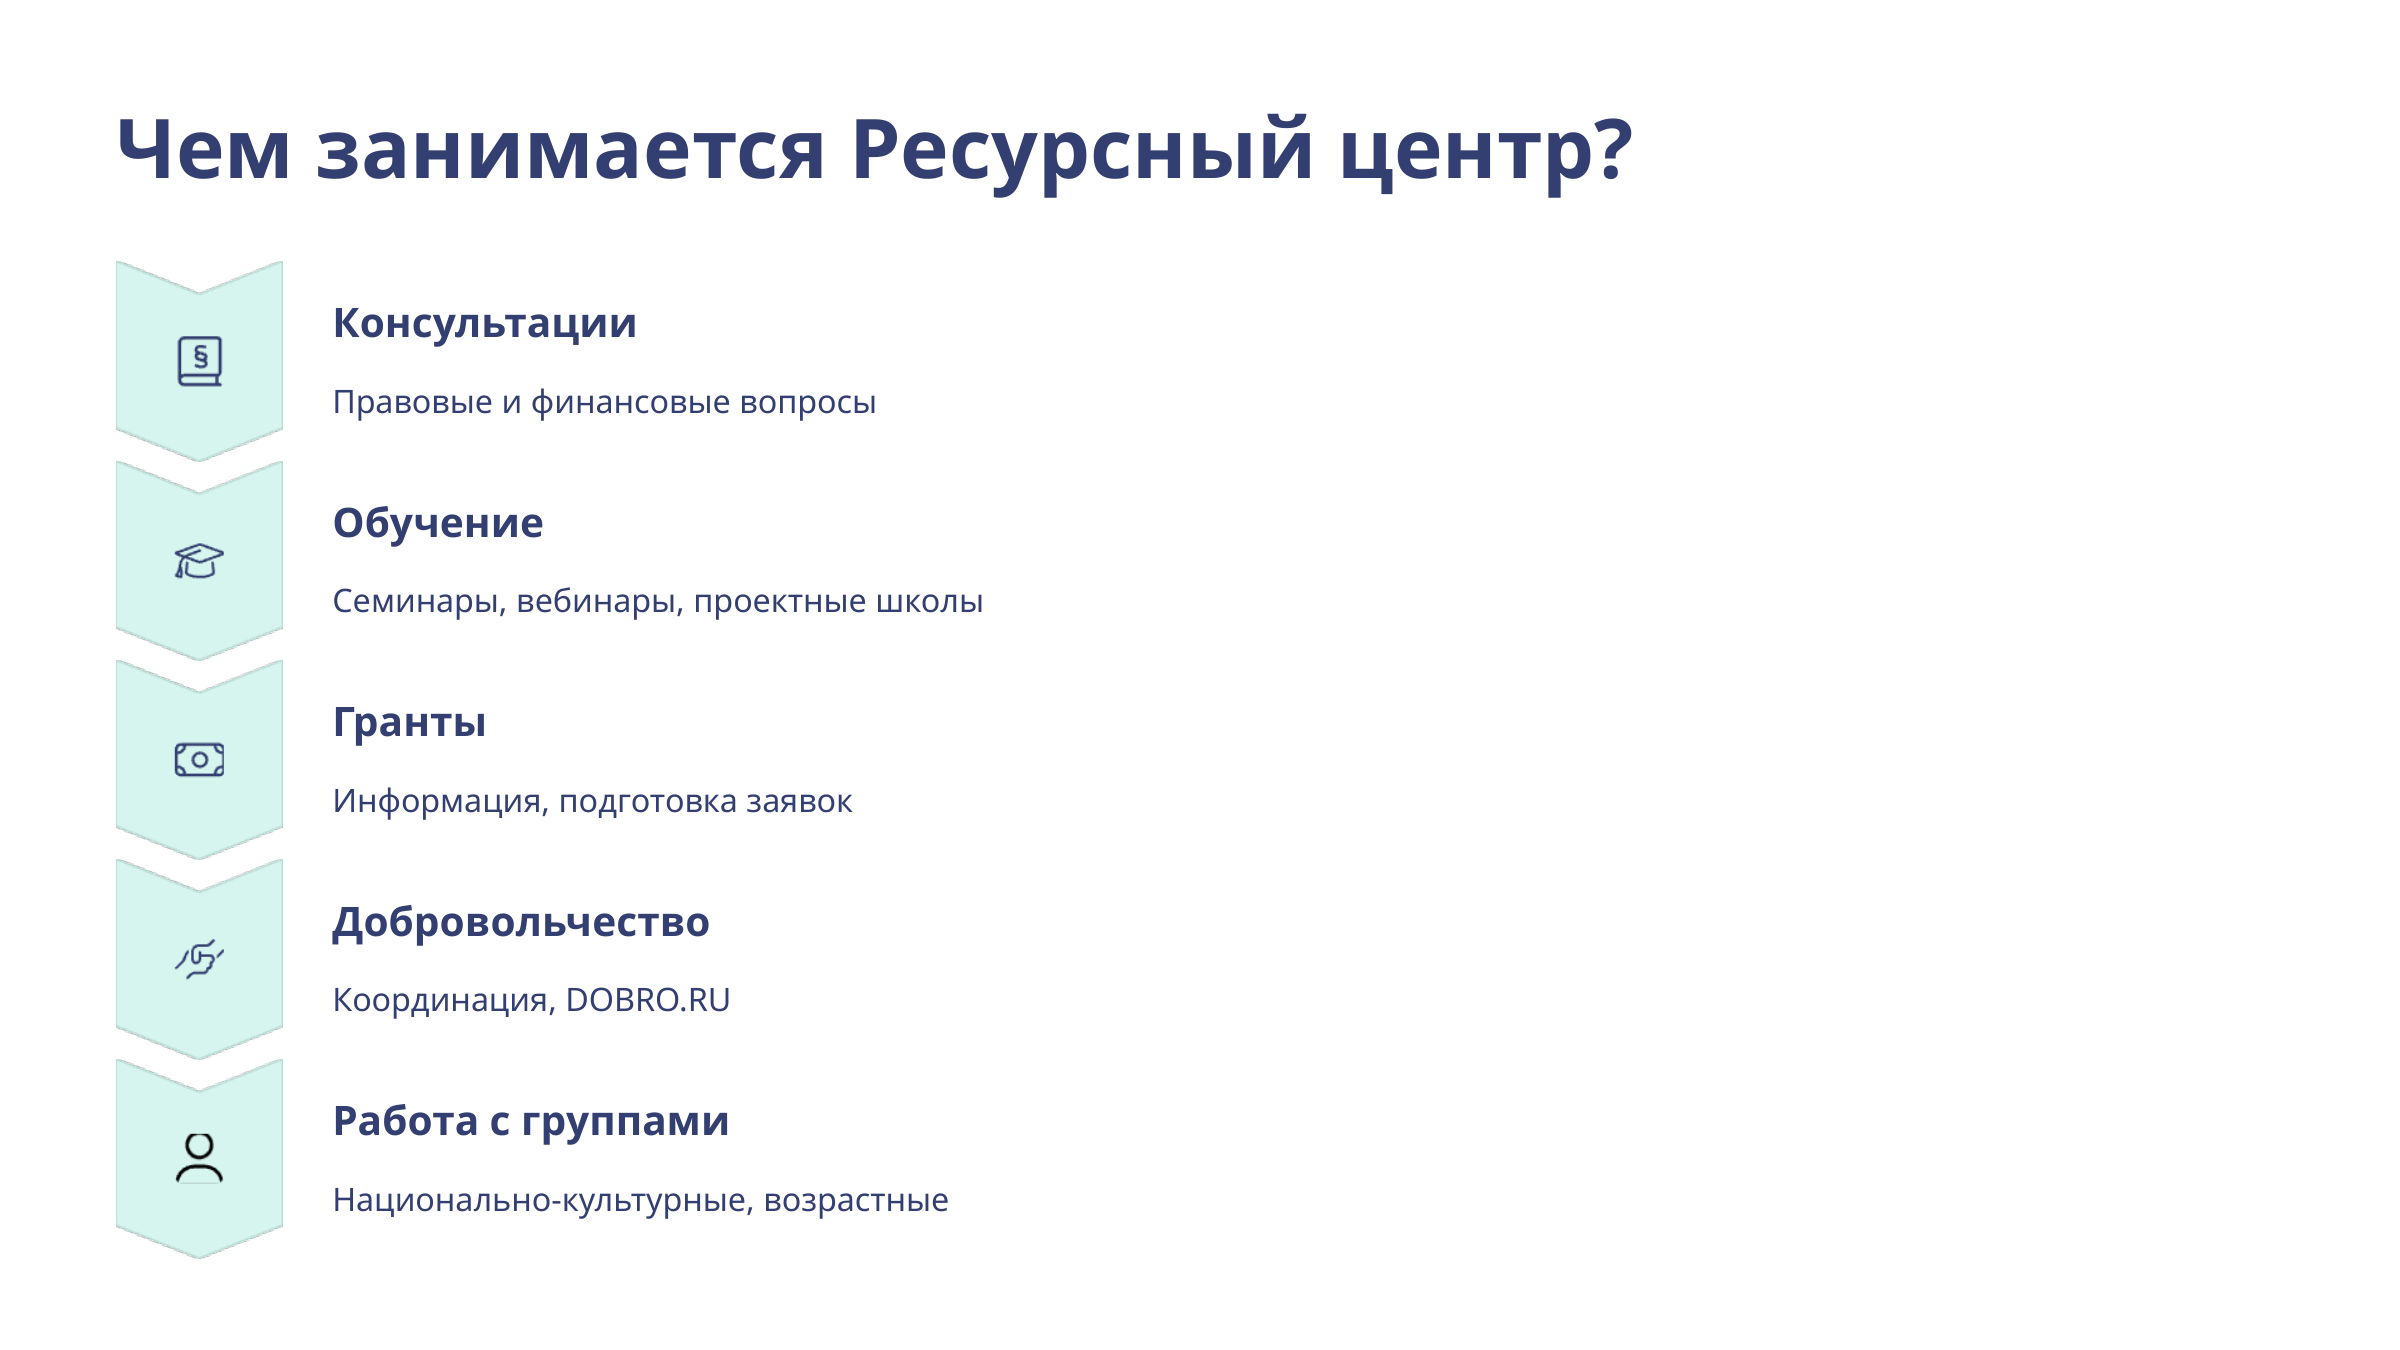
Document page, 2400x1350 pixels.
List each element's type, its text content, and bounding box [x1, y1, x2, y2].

text_box Семинары, вебинары, проектные школы [332, 566, 2284, 620]
text_box Национально-культурные, возрастные [332, 1164, 2284, 1218]
text_box Обучение [332, 494, 748, 547]
picture [116, 261, 283, 1259]
text_box Работа с группами [332, 1092, 844, 1145]
text_box Чем занимается Ресурсный центр? [116, 91, 2028, 196]
text_box Информация, подготовка заявок [332, 765, 2284, 819]
text_box Добровольчество [332, 893, 820, 946]
text_box Координация, DOBRO.RU [332, 965, 2284, 1019]
text_box Гранты [332, 693, 748, 746]
text_box Консультации [332, 294, 748, 347]
text_box Правовые и финансовые вопросы [332, 366, 2284, 420]
